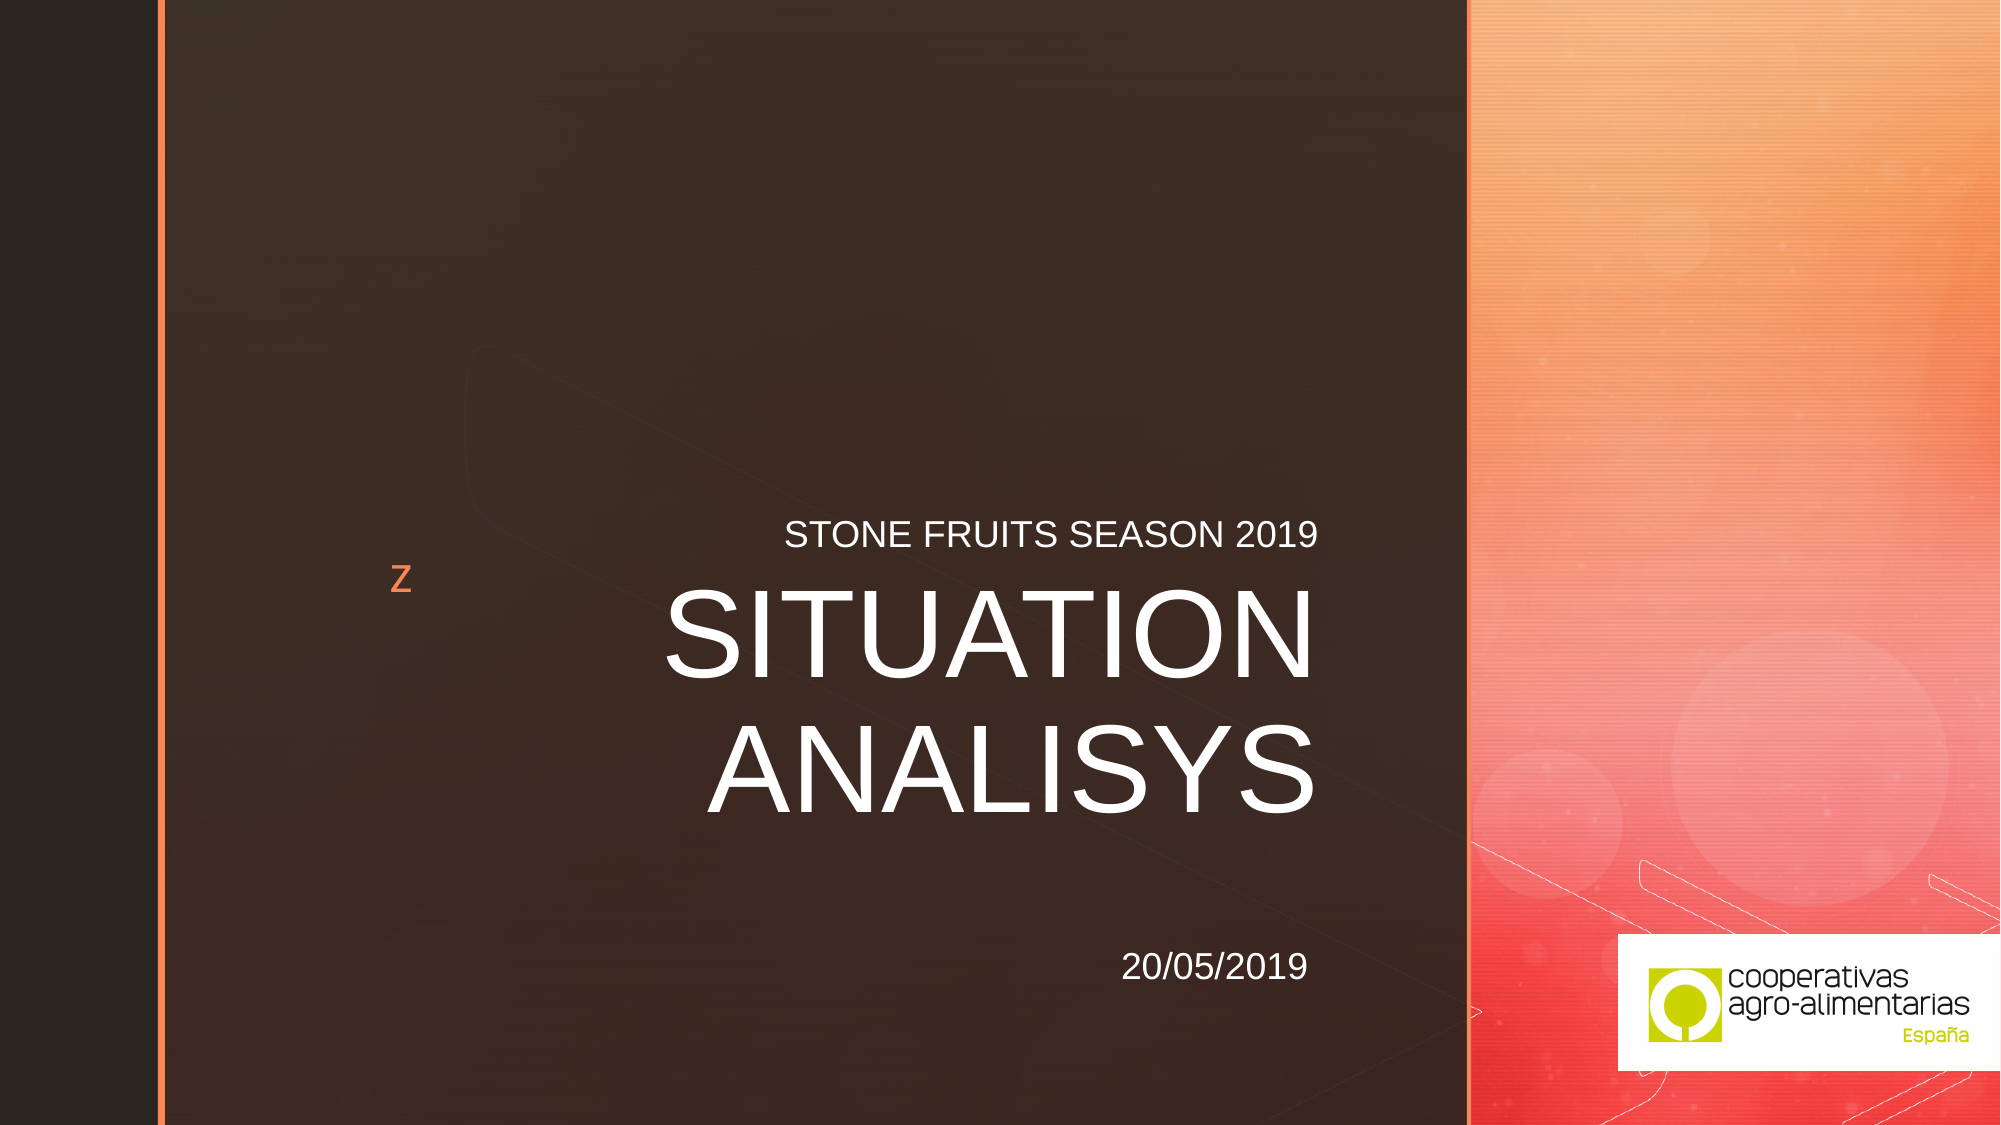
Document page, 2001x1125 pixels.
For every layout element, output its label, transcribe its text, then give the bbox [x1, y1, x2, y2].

title SITUATION ANALISYS [428, 562, 1334, 935]
text_box 20/05/2019 [1106, 934, 1444, 995]
subtitle STONE FRUITS SEASON 2019 [454, 372, 1334, 563]
picture [1472, 0, 2001, 1125]
